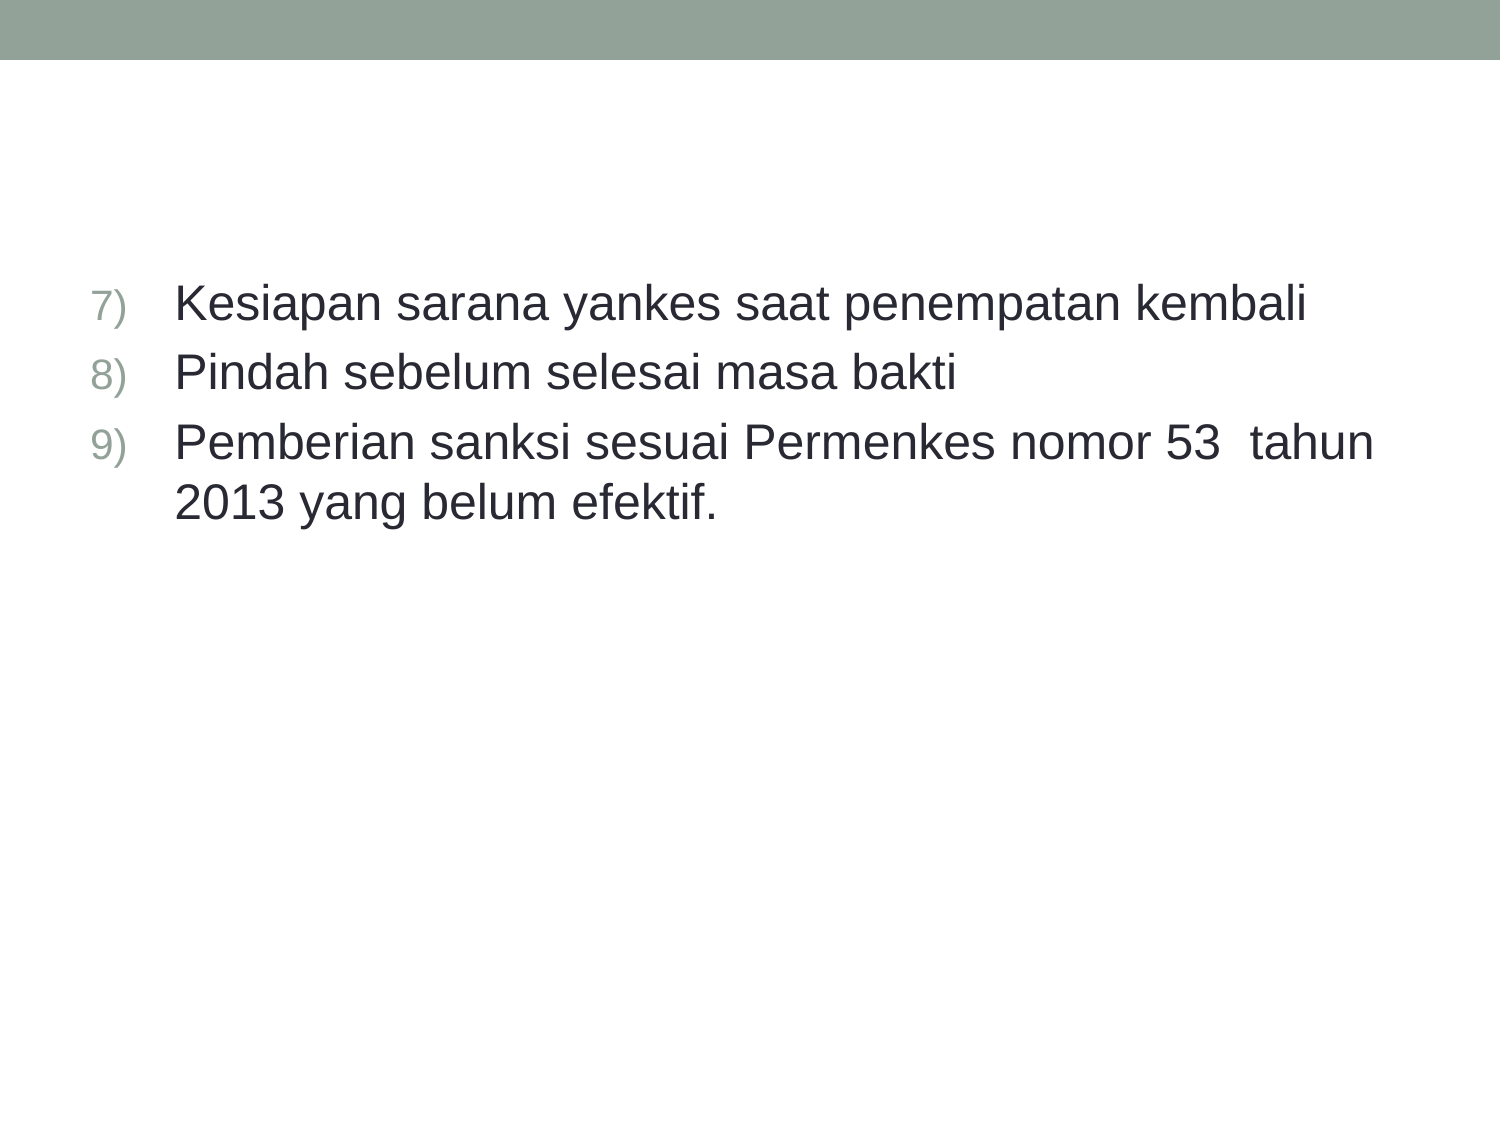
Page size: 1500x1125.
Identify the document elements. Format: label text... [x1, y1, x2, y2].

list Kesiapan sarana yankes saat penempatan kembali Pindah sebelum selesai masa bakti Pemberian sanksi sesuai Permenkes nomor 53 tahun 2013 yang belum efektif. [75, 262, 1425, 1063]
